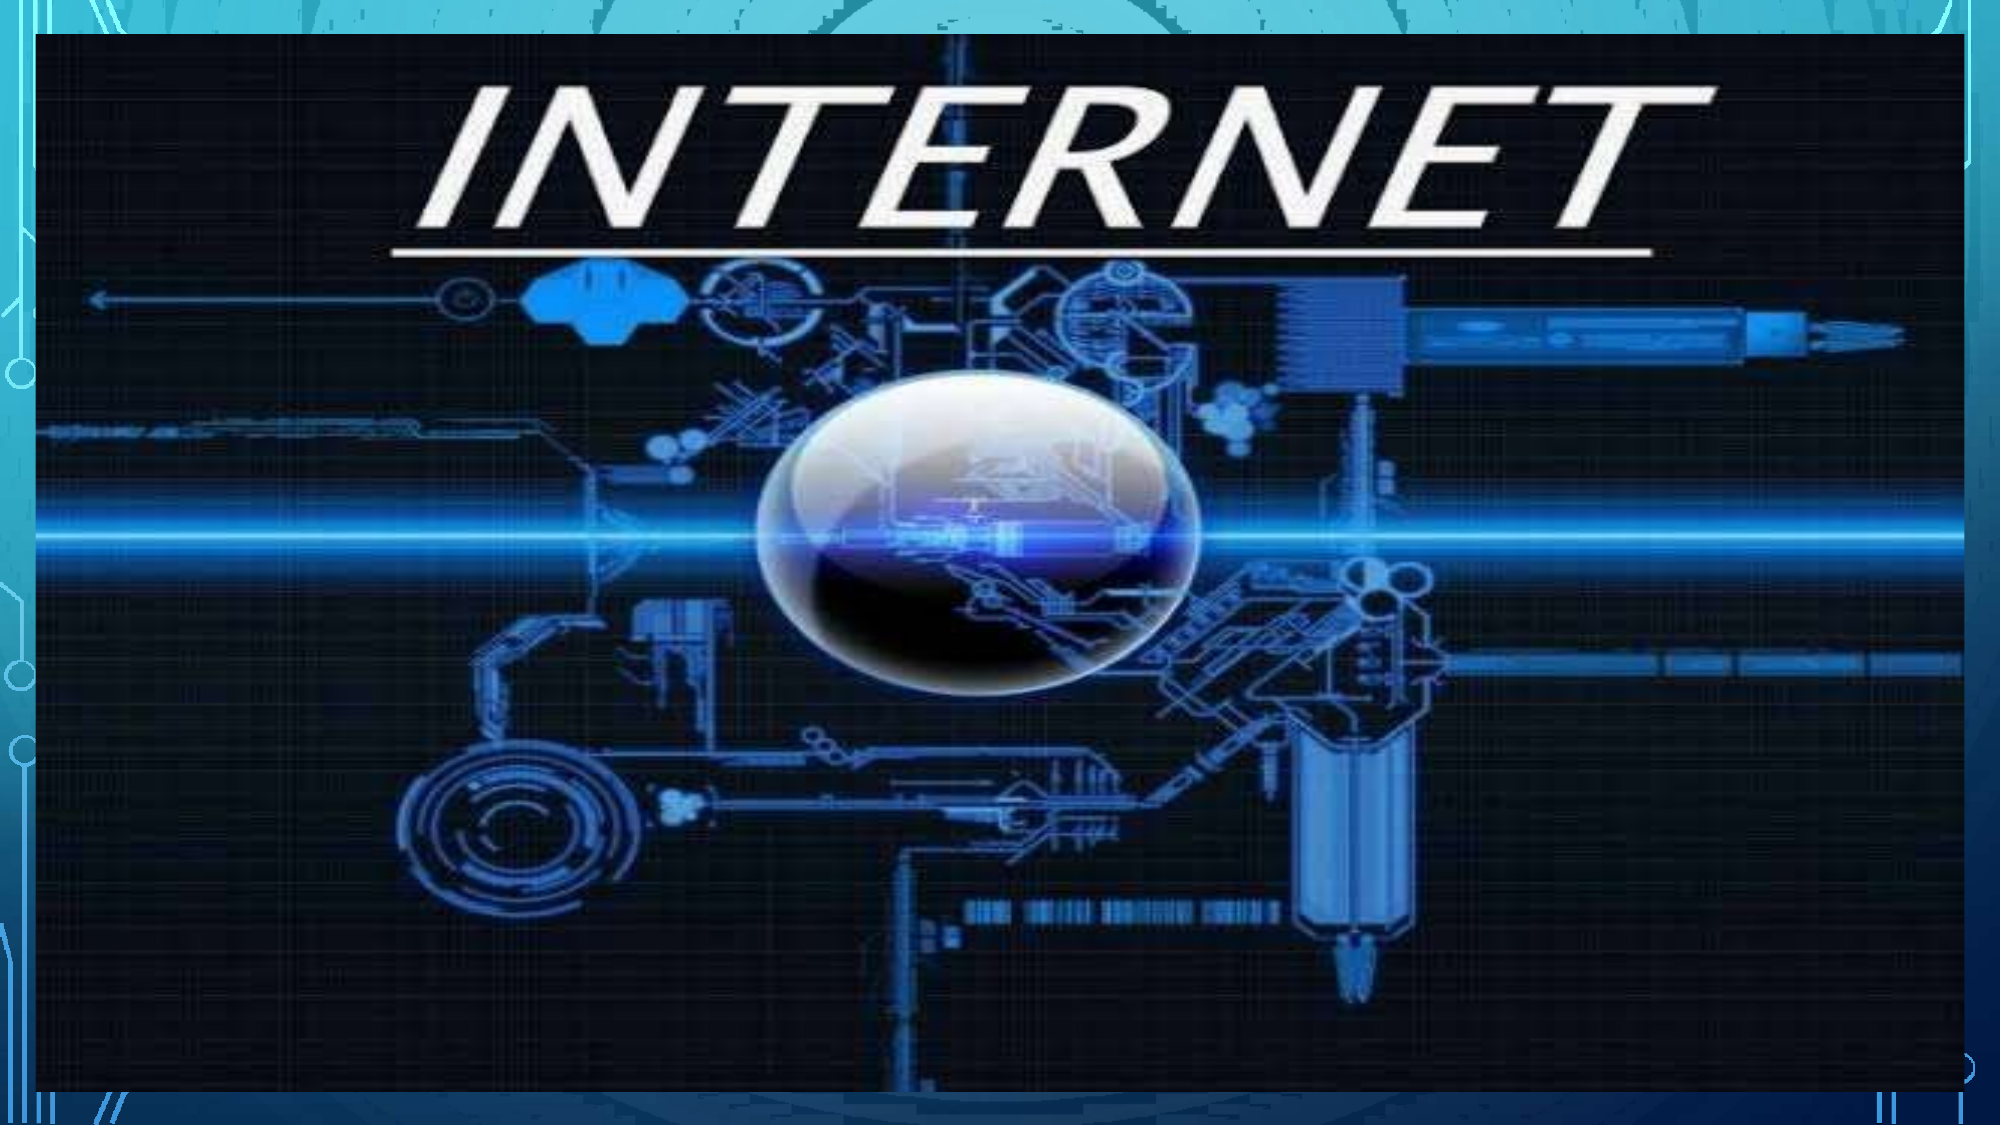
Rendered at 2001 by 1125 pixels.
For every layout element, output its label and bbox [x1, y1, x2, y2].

picture [0, 0, 2000, 1125]
text_box [35, 34, 1965, 1092]
